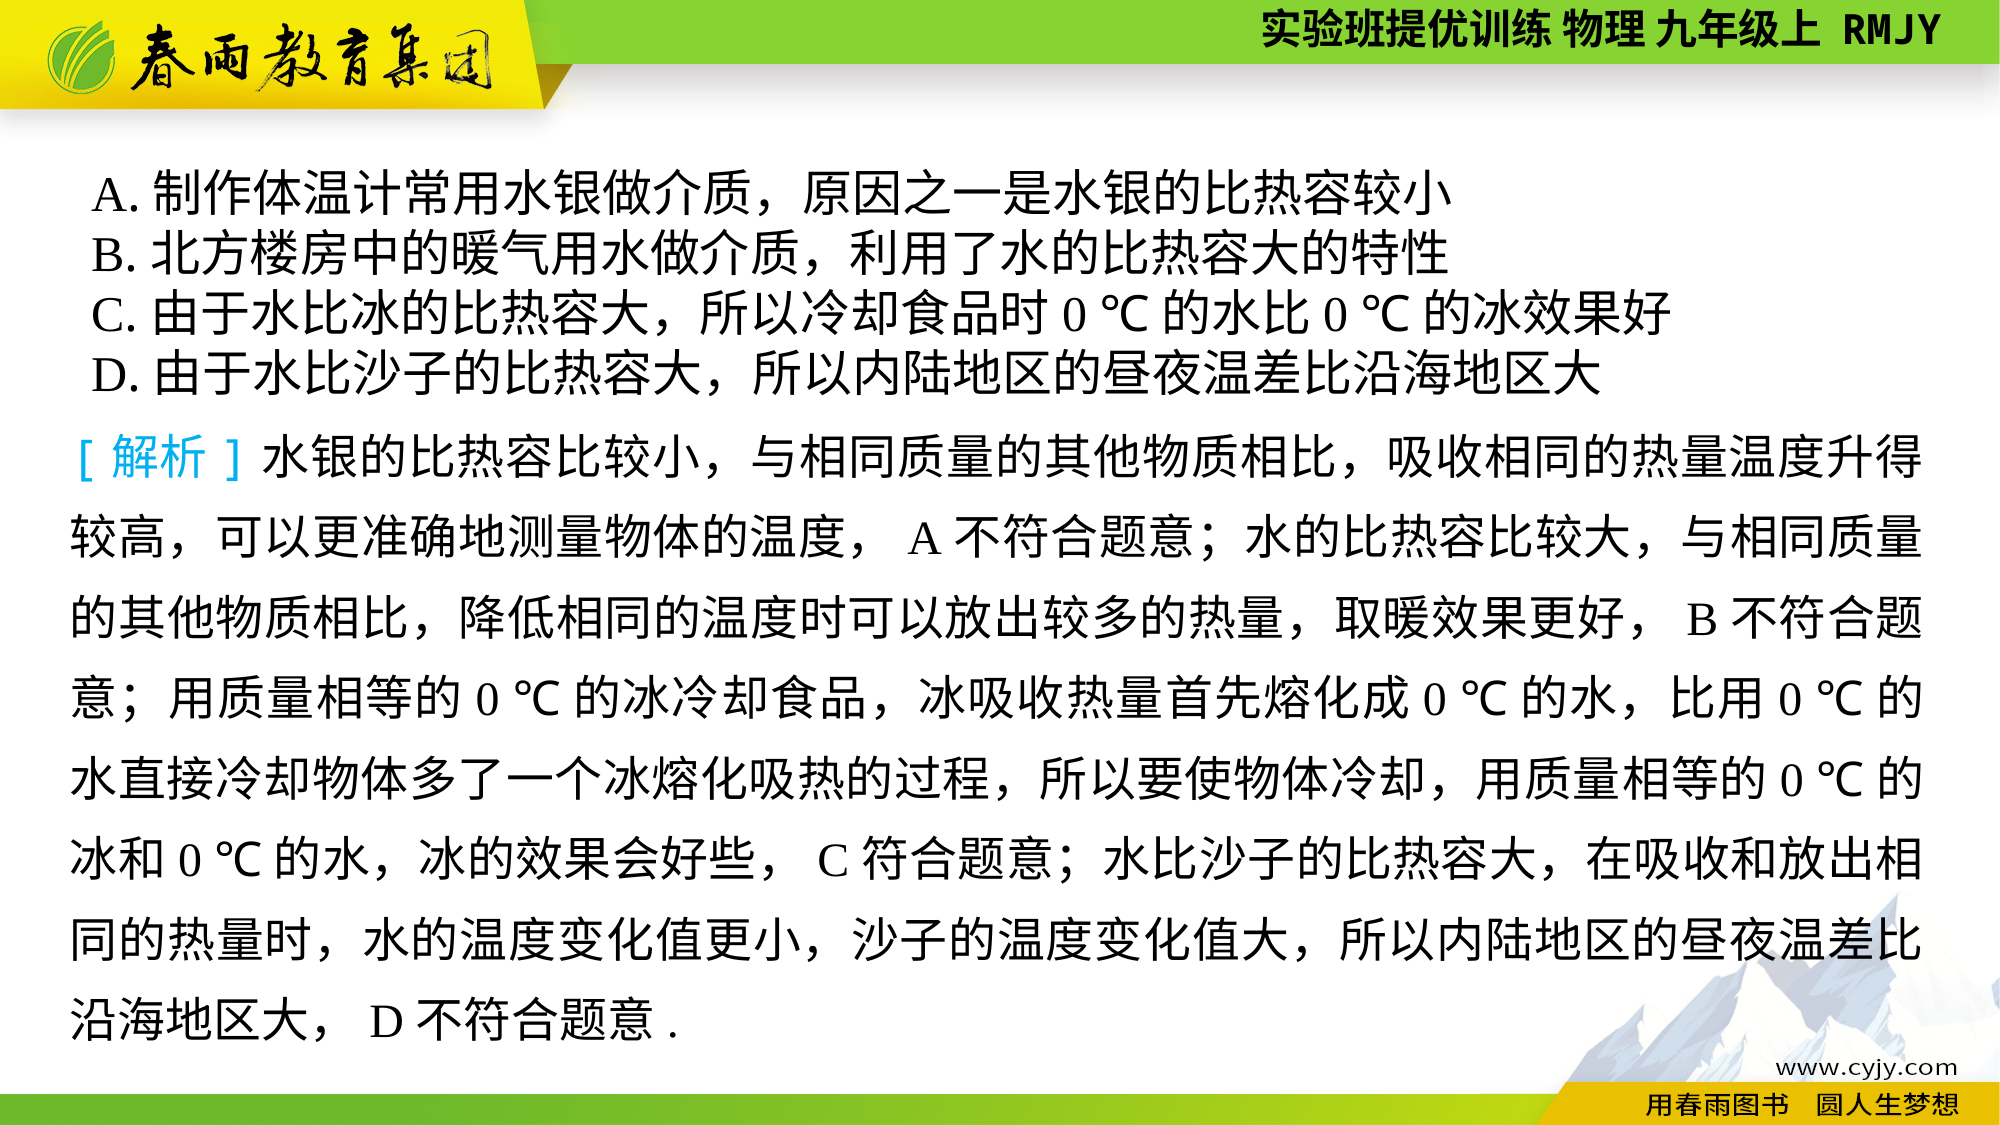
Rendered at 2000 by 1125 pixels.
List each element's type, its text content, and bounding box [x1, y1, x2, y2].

picture [0, 0, 2000, 1125]
text_box A.制作体温计常用水银做介质，原因之一是水银的比热容较小 B.北方楼房中的暖气用水做介质，利用了水的比热容大的特性 C.由于水比冰的比热容大，所以冷却食品时0 ℃的水比0 ℃的冰效果好 D.由于水比沙子的比热容大，所以内陆地区的昼夜温差比沿海地区大 [76, 154, 1931, 410]
list [解析]水银的比热容比较小，与相同质量的其他物质相比，吸收相同的热量温度升得较高，可以更准确地测量物体的温度，A不符合题意；水的比热容比较大，与相同质量的其他物质相比，降低相同的温度时可以放出较多的热量，取暖效果更好，B不符合题意；用质量相等的0 ℃的冰冷却食品，冰吸收热量首先熔化成0 ℃的水，比用0 ℃的水直接冷却物体多了一个冰熔化吸热的过程，所以要使物体冷却，用质量相等的0 ℃的冰和0 ℃的水，冰的效果会好些，C符合题意；水比沙子的比热容大，在吸收和放出相同的热量时，水的温度变化值更小，沙子的温度变化值大，所以内陆地区的昼夜温差比沿海地区大，D不符合题意. [54, 396, 1939, 1053]
